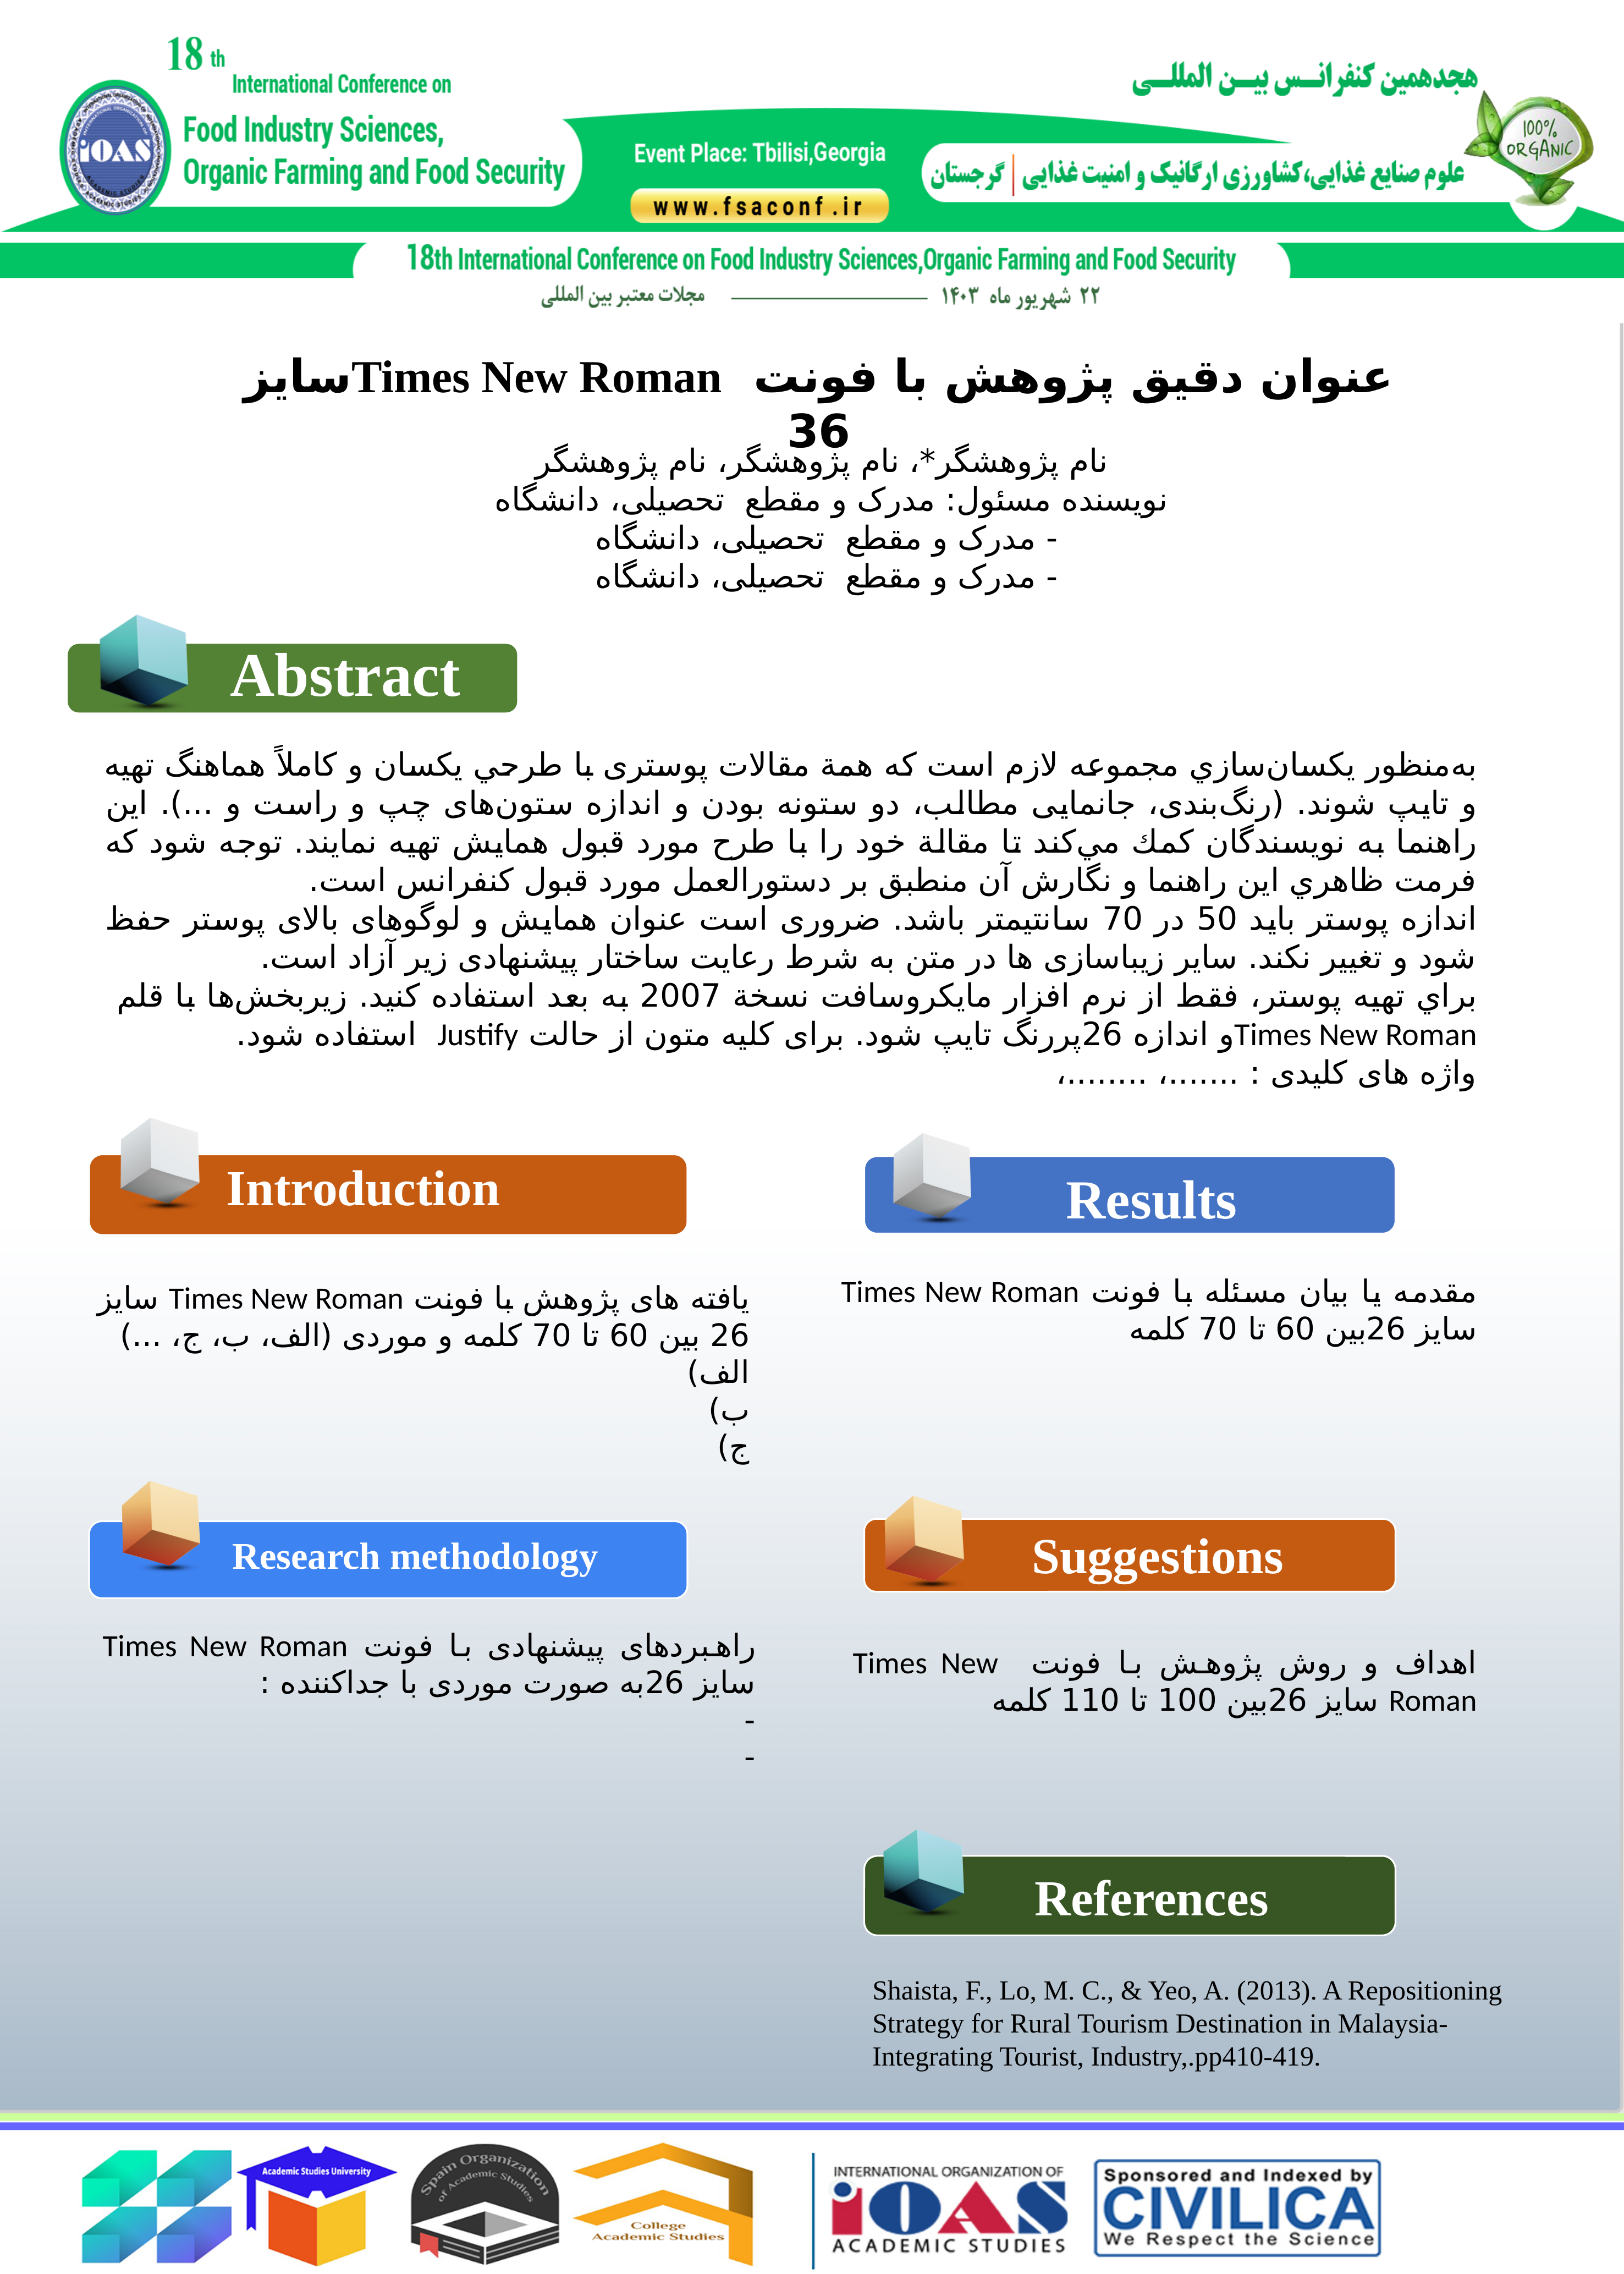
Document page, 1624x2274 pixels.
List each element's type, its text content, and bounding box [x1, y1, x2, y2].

text_box Introduction [218, 1151, 509, 1220]
text_box [863, 1155, 1397, 1235]
text_box [863, 1518, 1397, 1593]
text_box اهداف و روش پژوهش با فونت Times New Roman سایز 26بین 100 تا 110 کلمه [838, 1638, 1485, 1721]
text_box مقدمه یا بیان مسئله با فونت Times New Roman سایز 26بین 60 تا 70 کلمه [831, 1267, 1485, 1350]
text_box [65, 642, 519, 715]
text_box به‌منظور يكسان‌سازي مجموعه لازم است كه همة مقالات پوستری با طرحي يكسان و كاملاً هماهنگ تهيه و تايپ شوند. (رنگ‌بندی، جانمایی مطالب، دو ستونه بودن و اندازه ستون‌های چپ و راست و ...). اين راهنما به نويسندگان كمك مي‌كند تا مقالة خود را با طرح مورد قبول همایش تهيه نمايند. توجه شود كه فرمت ظاهري اين راهنما و نگارش آن منطبق بر دستورالعمل مورد قبول کنفرانس است. اندازه پوستر باید 50 در 70 سانتیمتر باشد. ضروری است عنوان همایش و لوگوهای بالای پوستر حفظ شود و تغییر نکند. سایر زیباسازی ها در متن به شرط رعایت ساختار پیشنهادی زیر آزاد است. براي تهیه پوستر، فقط از نرم افزار مايكروسافت نسخة 2007 به بعد استفاده كنيد. زيربخش‌ها با قلم Times New Romanو اندازه 26پررنگ تايپ شود. برای کلیه متون از حالت Justify استفاده شود. واژه های کلیدی : .......، ........، [96, 739, 1485, 1095]
picture [0, 0, 1624, 2274]
text_box Shaista, F., Lo, M. C., & Yeo, A. (2013). A Repositioning Strategy for Rural Tourism Destination in Malaysia- Integrating Tourist, Industry,.pp410-419. [864, 1968, 1533, 2075]
text_box یافته های پژوهش با فونت Times New Roman سایز 26 بین 60 تا 70 کلمه و موردی (الف، ب، ج، ...) الف) ب) ج) [89, 1274, 758, 1468]
text_box References [1026, 1860, 1290, 1930]
text_box Research methodology [210, 1527, 621, 1581]
text_box [863, 1855, 1397, 1936]
text_box [88, 1520, 689, 1600]
text_box راهبردهای پیشنهادی با فونت Times New Roman سایز 26به صورت موردی با جداکننده : - - [89, 1621, 764, 1778]
text_box نام پژوهشگر*، نام پژوهشگر، نام پژوهشگر نویسنده مسئول: مدرک و مقطع تحصیلی، دانشگاه - مدرک و مقطع تحصیلی، دانشگاه - مدرک و مقطع تحصیلی، دانشگاه [179, 436, 1464, 598]
text_box Abstract [222, 630, 469, 713]
text_box [88, 1153, 689, 1236]
text_box Suggestions [1023, 1519, 1293, 1588]
text_box Results [1058, 1160, 1258, 1234]
text_box عنوان دقیق پژوهش با فونت Times New Romanسایز 36 [206, 343, 1432, 436]
